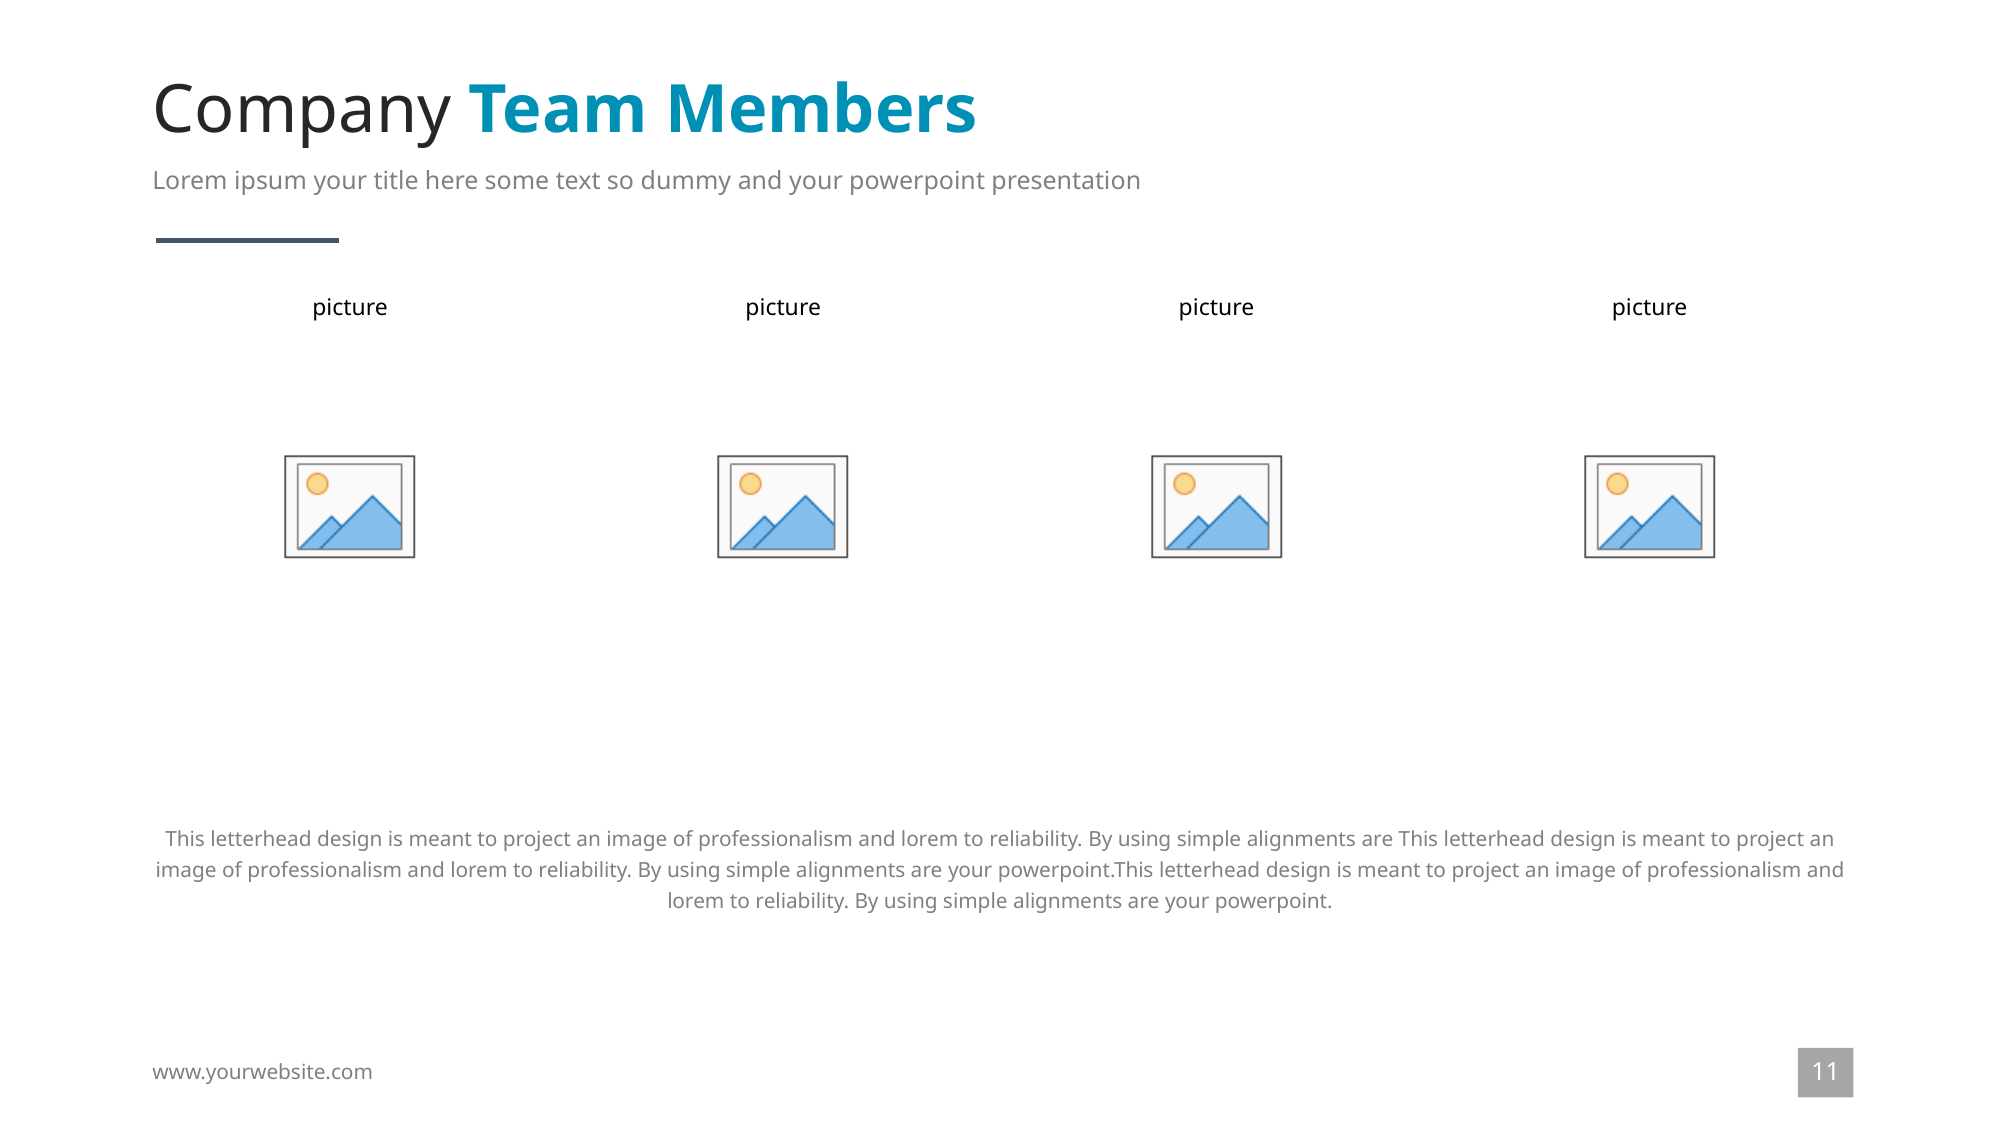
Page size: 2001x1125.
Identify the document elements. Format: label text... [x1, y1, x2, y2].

picture [570, 284, 997, 731]
picture [1437, 284, 1863, 731]
title Company Team Members [137, 55, 1863, 160]
footer www.yourwebsite.com [137, 1042, 415, 1103]
slide_number 11 [1788, 1042, 1863, 1103]
picture [137, 284, 563, 731]
list Lorem ipsum your title here some text so dummy and your powerpoint presentation [137, 160, 1863, 207]
picture [1003, 284, 1430, 731]
text_box This letterhead design is meant to project an image of professionalism and lorem to reliability. By using simple alignments are This letterhead design is meant to project an image of professionalism and lorem to reliability. By using simple alignments are your powerpoint.This letterhead design is meant to project an image of professionalism and lorem to reliability. By using simple alignments are your powerpoint. [137, 808, 1863, 923]
